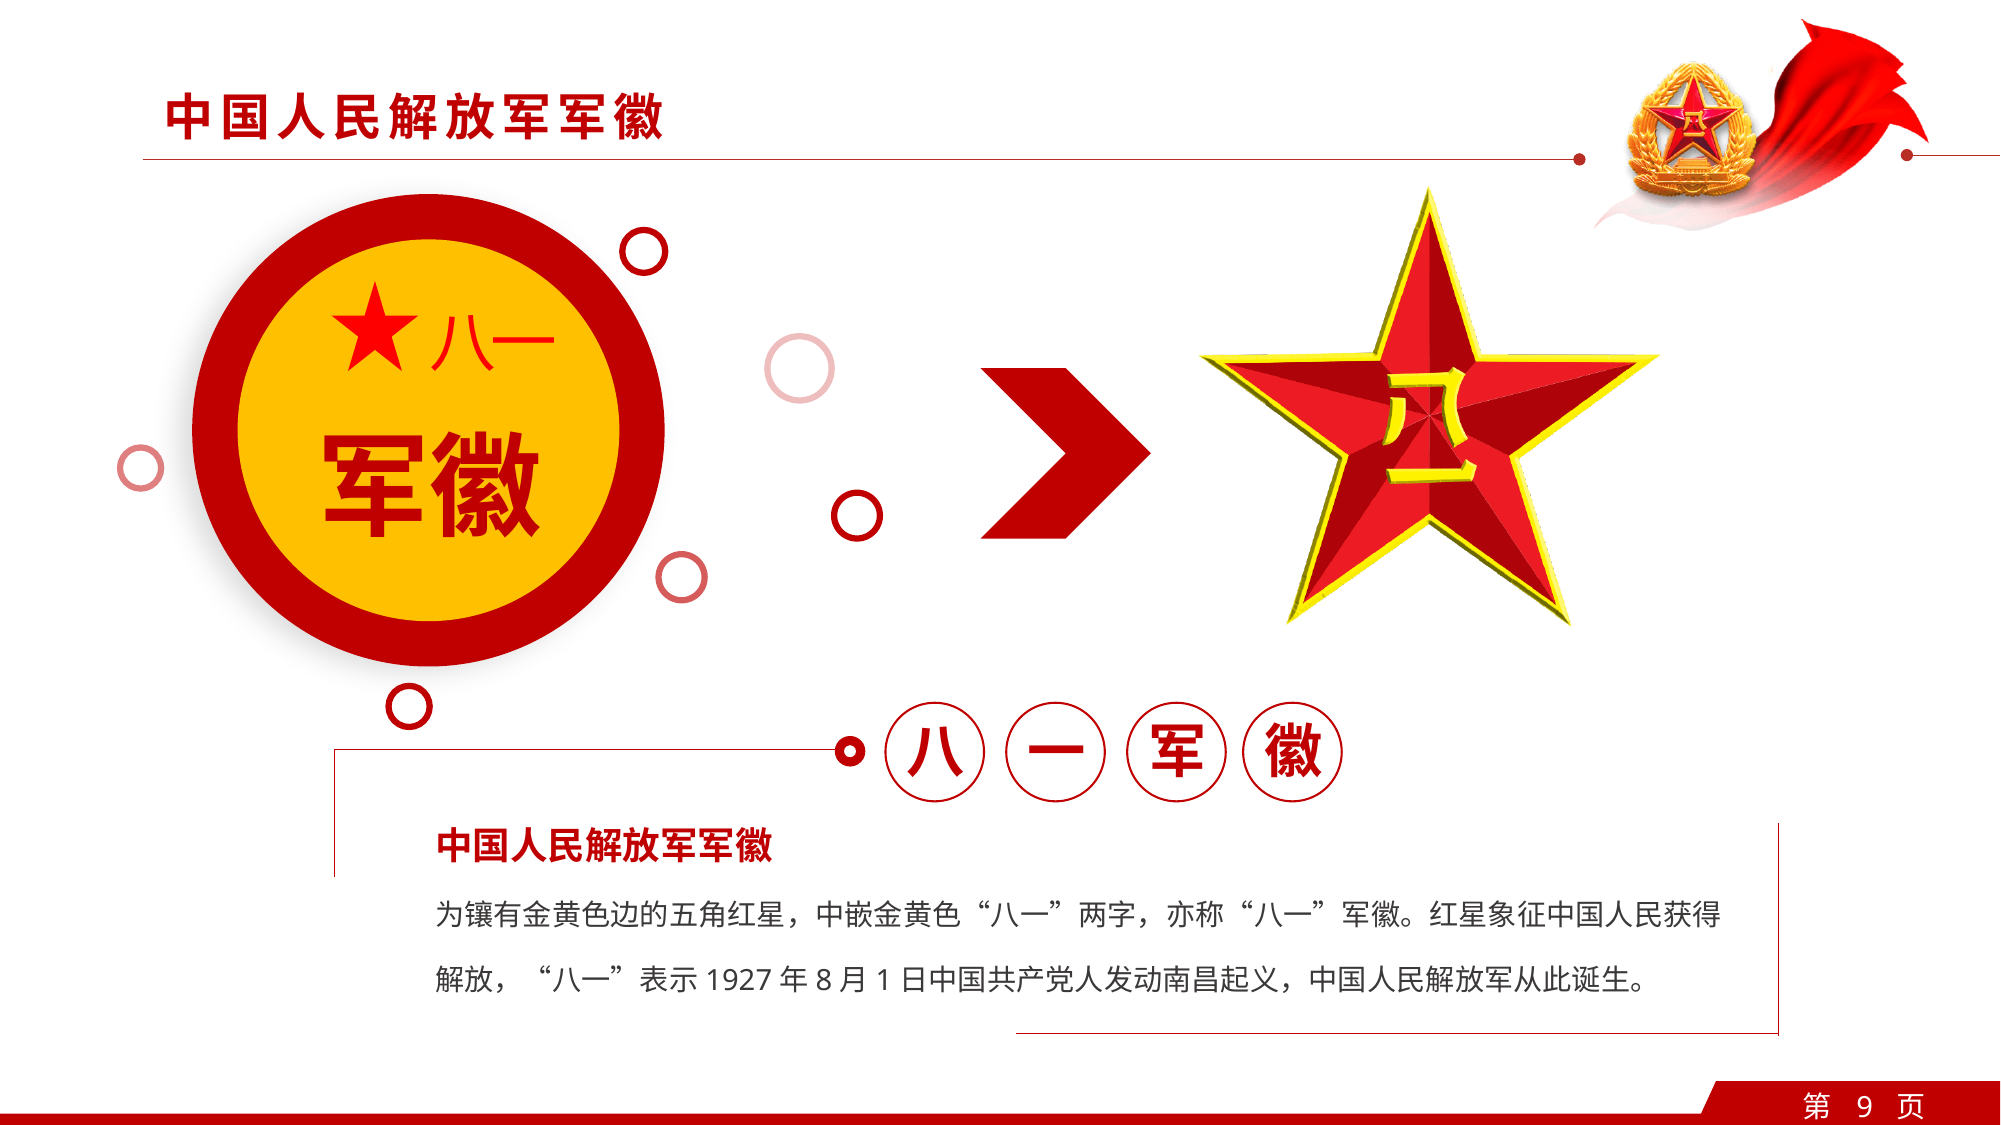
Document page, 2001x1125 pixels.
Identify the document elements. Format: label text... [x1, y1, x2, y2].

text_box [334, 736, 865, 766]
text_box [833, 491, 881, 540]
text_box [978, 367, 1134, 540]
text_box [885, 702, 987, 802]
text_box [118, 446, 163, 490]
text_box 中国人民解放军军徽 [149, 47, 679, 153]
text_box [665, 553, 706, 602]
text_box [1006, 702, 1107, 802]
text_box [192, 194, 665, 667]
picture [1134, 0, 1938, 701]
text_box [766, 335, 833, 402]
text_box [1243, 702, 1344, 802]
text_box 中国人民解放军军徽 为镶有金黄色边的五角红星，中嵌金黄色“八一”两字，亦称“八一”军徽。红星象征中国人民获得解放，“八一”表示1927年8月1日中国共产党人发动南昌起义，中国人民解放军从此诞生。 [420, 795, 1750, 1004]
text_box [1127, 702, 1228, 802]
text_box [387, 685, 431, 729]
